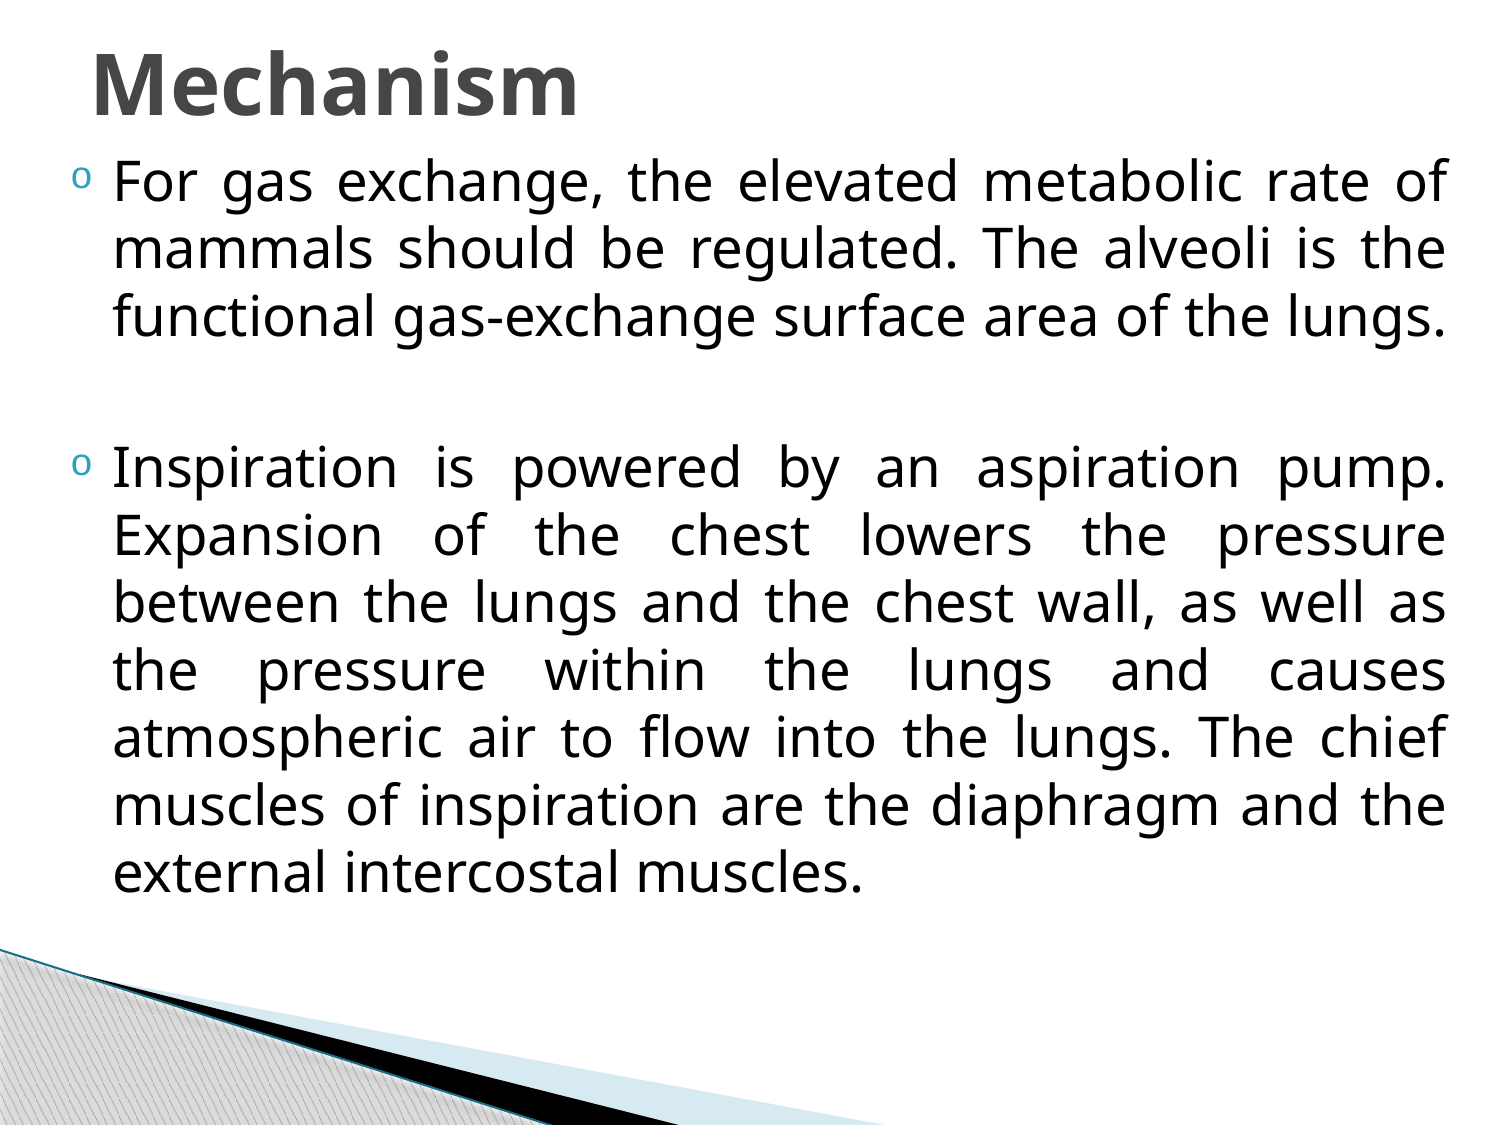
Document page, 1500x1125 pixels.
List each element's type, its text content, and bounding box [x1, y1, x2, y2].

list For gas exchange, the elevated metabolic rate of mammals should be regulated. The alveoli is the functional gas-exchange surface area of the lungs. Inspiration is powered by an aspiration pump. Expansion of the chest lowers the pressure between the lungs and the chest wall, as well as the pressure within the lungs and causes atmospheric air to flow into the lungs. The chief muscles of inspiration are the diaphragm and the external intercostal muscles. [37, 137, 1463, 1088]
title Mechanism [75, 12, 1425, 150]
